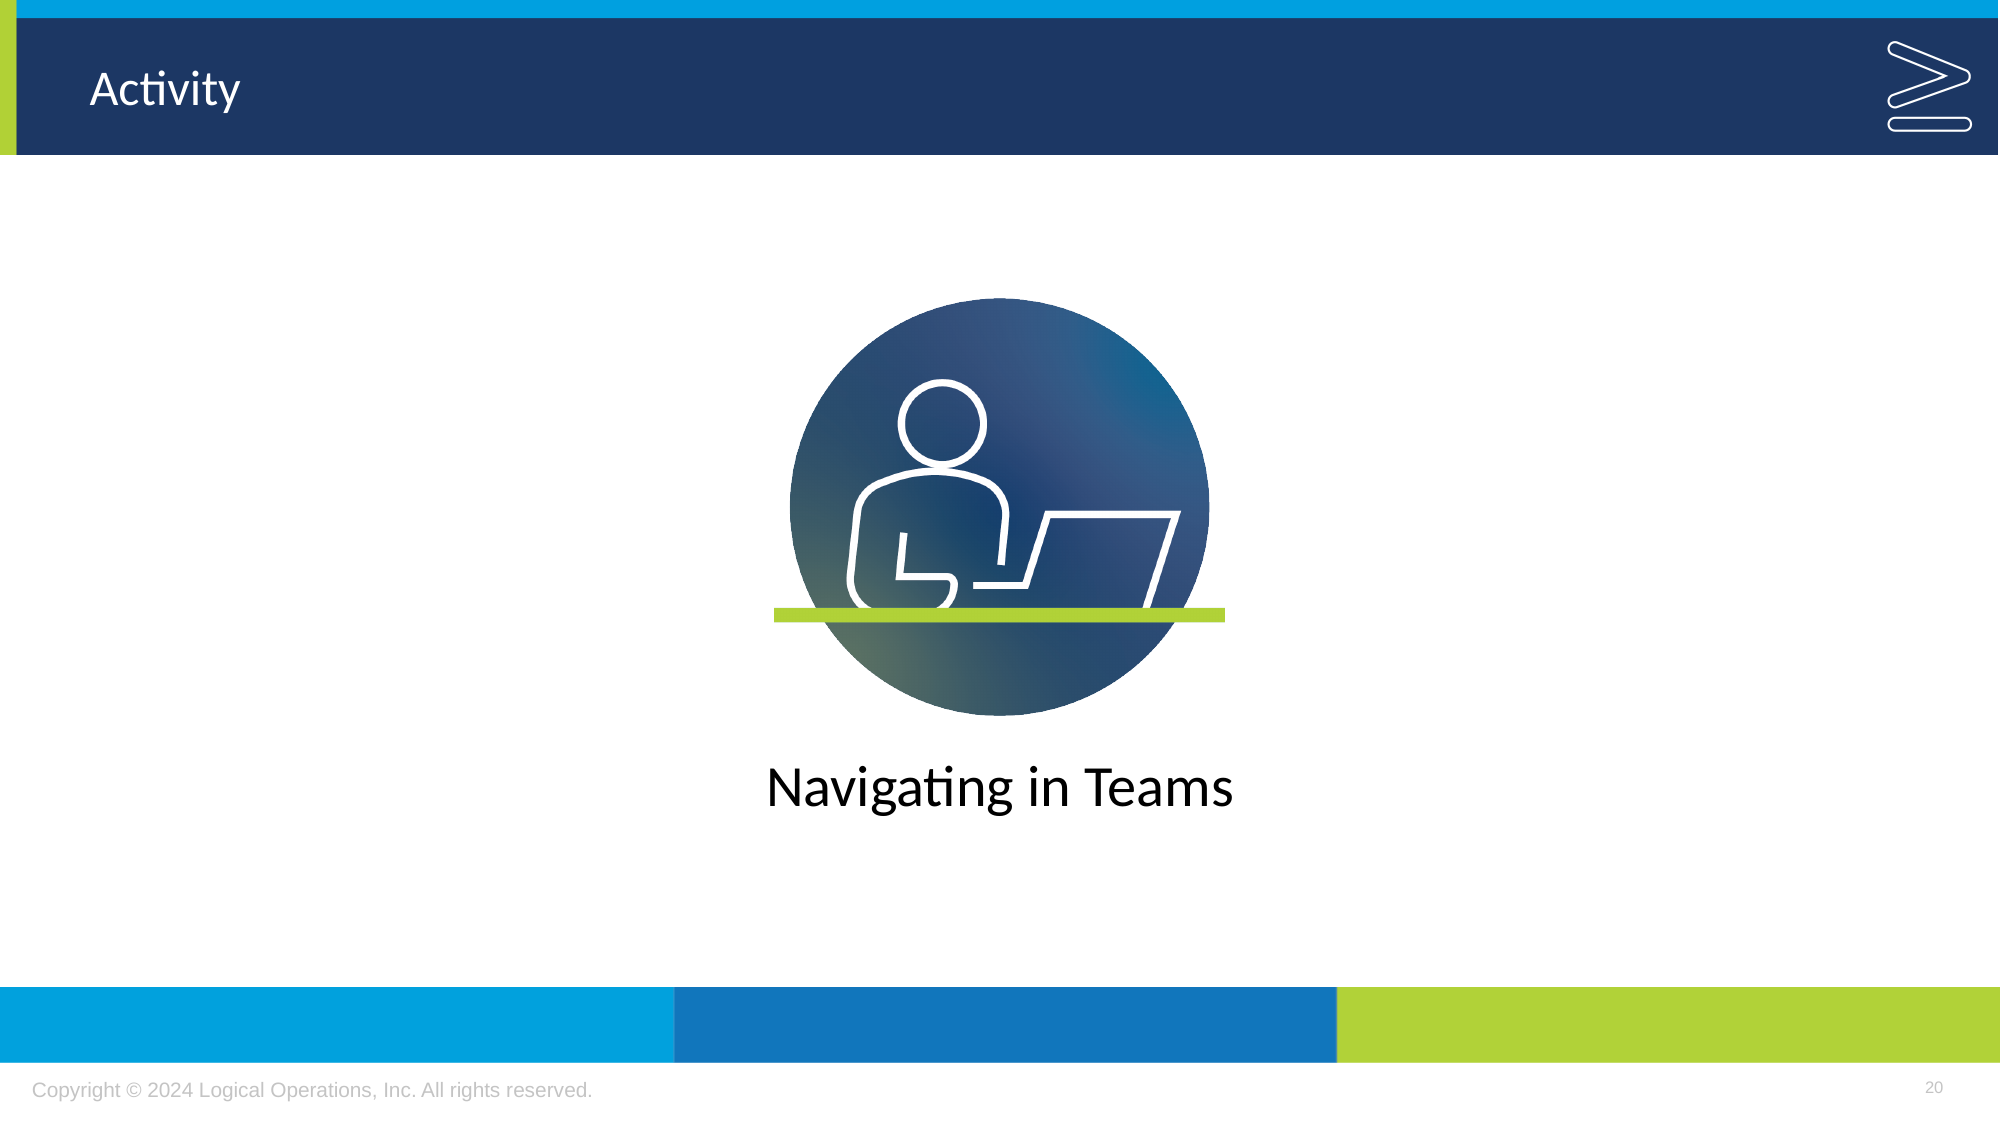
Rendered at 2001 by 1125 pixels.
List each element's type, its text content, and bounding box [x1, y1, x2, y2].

list Navigating in Teams [125, 740, 1875, 841]
picture [774, 298, 1225, 716]
picture [0, 0, 1998, 155]
slide_number 20 [1491, 1057, 1959, 1118]
picture [674, 987, 2000, 1063]
